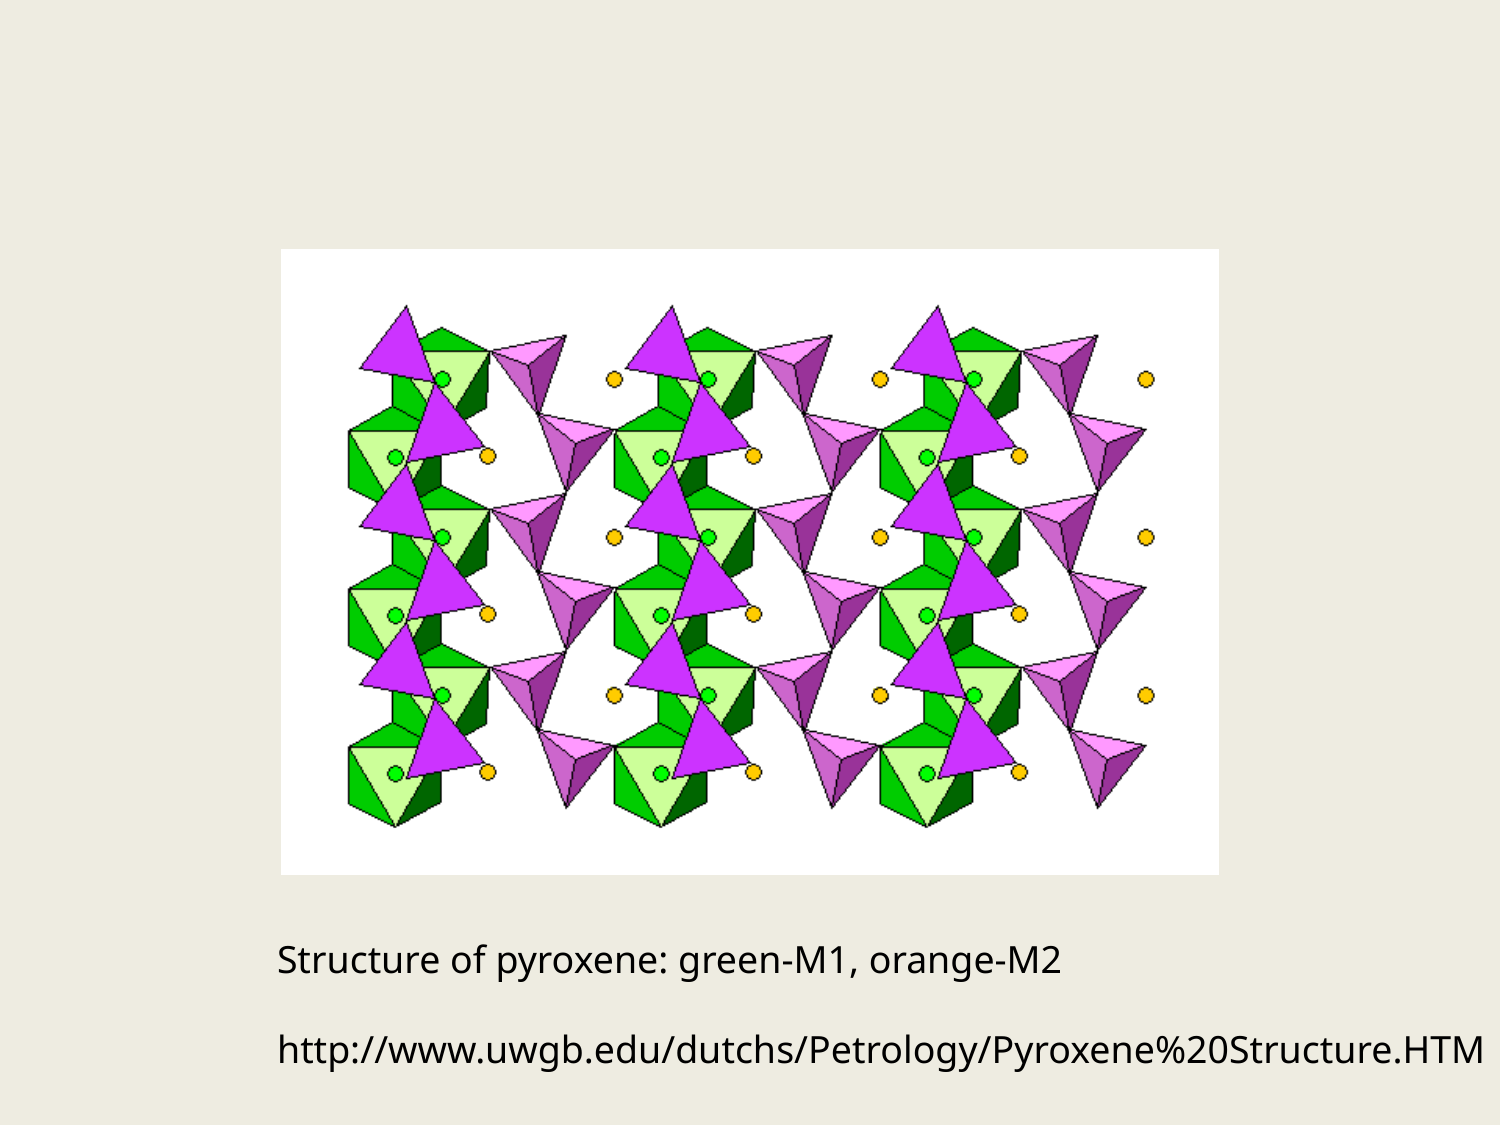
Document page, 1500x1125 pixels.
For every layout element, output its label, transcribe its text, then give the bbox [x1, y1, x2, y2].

text_box Structure of pyroxene: green-M1, orange-M2 http://www.uwgb.edu/dutchs/Petrology/Pyroxene%20Structure.HTM [262, 928, 1500, 1079]
picture [281, 249, 1219, 876]
